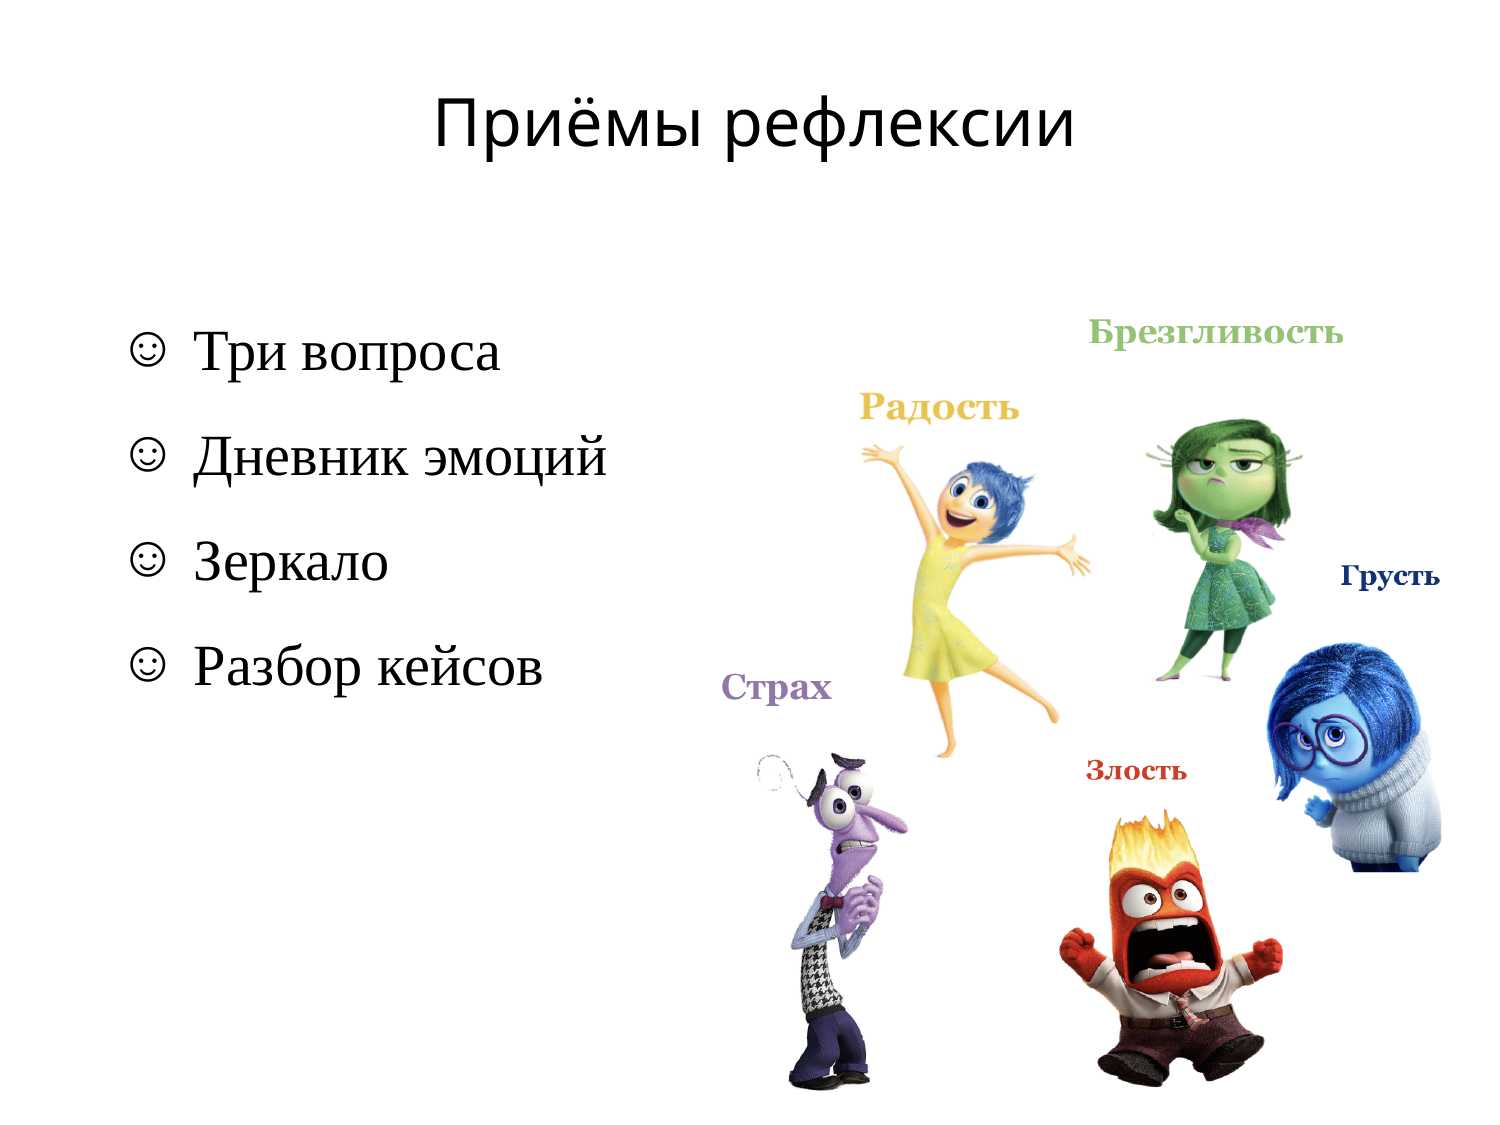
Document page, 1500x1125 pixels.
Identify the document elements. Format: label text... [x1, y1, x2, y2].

picture [691, 280, 1472, 1109]
text_box Три вопроса Дневник эмоций Зеркало Разбор кейсов [104, 270, 1278, 705]
title Приёмы рефлексии [108, 16, 1403, 234]
